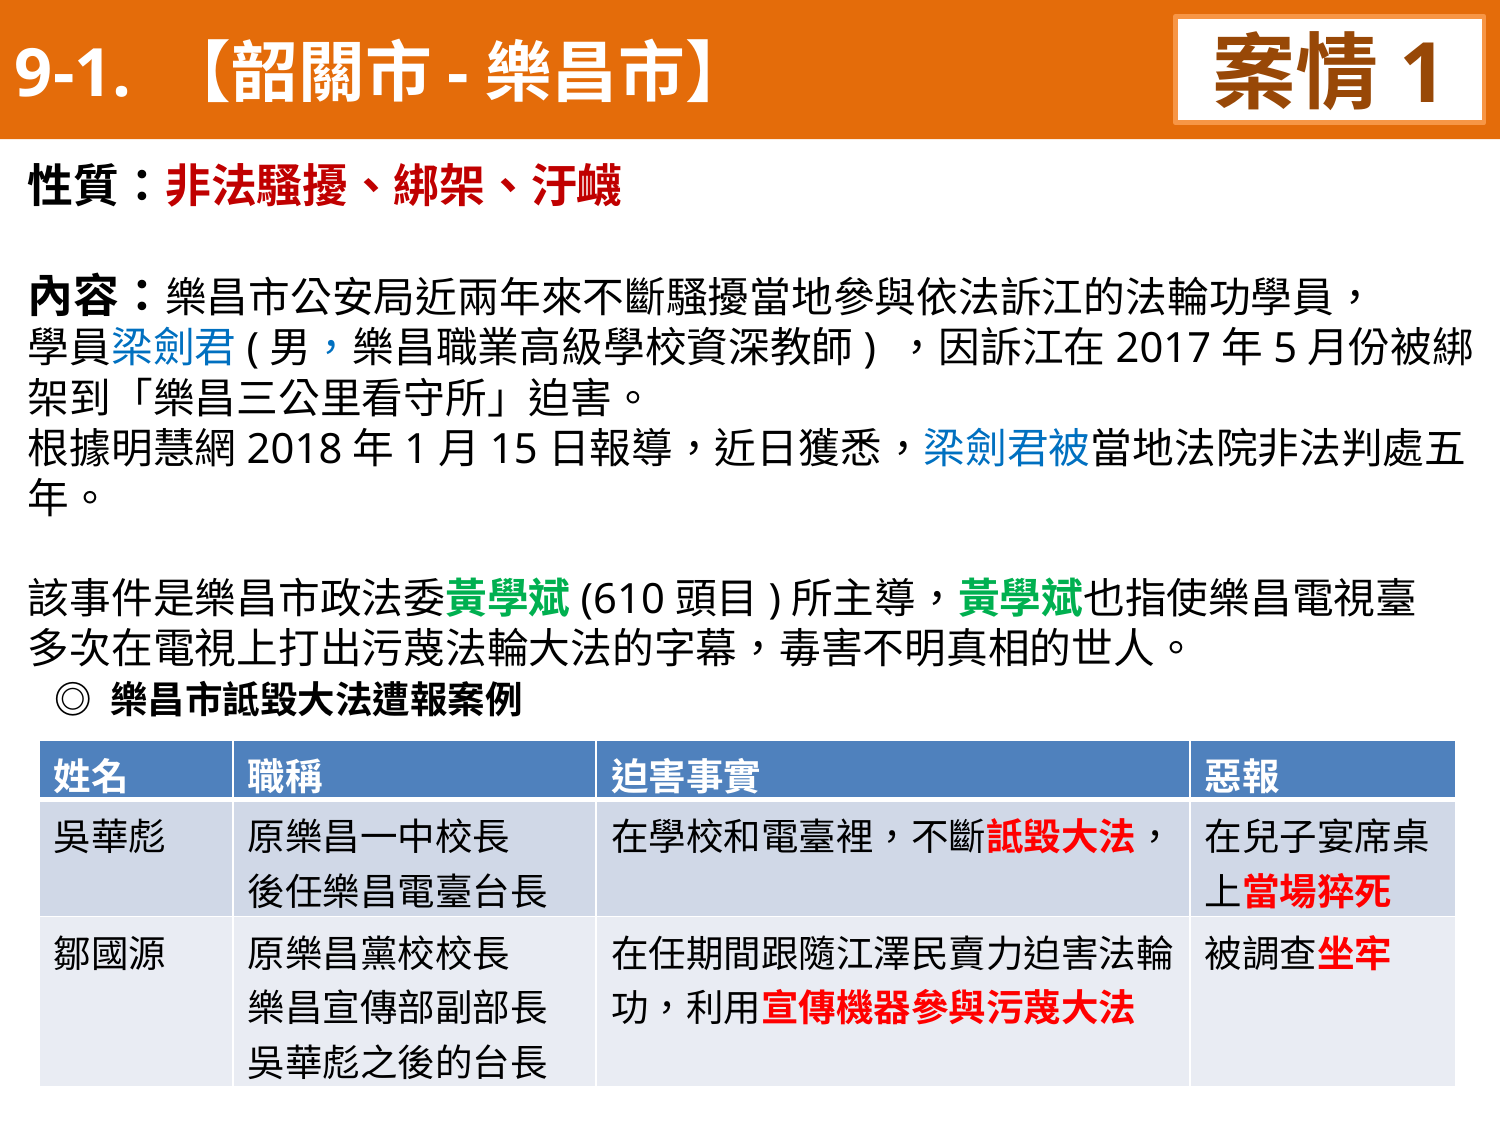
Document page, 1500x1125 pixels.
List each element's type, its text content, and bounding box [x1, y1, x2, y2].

table_cell 原樂昌黨校校長 樂昌宣傳部副部長 吳華彪之後的台長 [234, 917, 595, 1086]
table_header 姓名 [40, 741, 232, 797]
table_header 迫害事實 [597, 741, 1189, 797]
table_cell 吳華彪 [40, 802, 232, 916]
text_box ◎ 樂昌市詆毀大法遭報案例 [40, 668, 538, 729]
table_cell 鄒國源 [40, 917, 232, 1086]
text_box 性質：非法騷擾、綁架、汙衊 內容：樂昌市公安局近兩年來不斷騷擾當地參與依法訴江的法輪功學員， 學員梁劍君(男，樂昌職業高級學校資深教師) ，因訴江在2017年5月份被綁架到「樂昌三公里看守所」迫害。 根據明慧網2018年1月15日報導，近日獲悉，梁劍君被當地法院非法判處五年。 該事件是樂昌市政法委黃學斌(610頭目)所主導，黃學斌也指使樂昌電視臺 多次在電視上打出污蔑法輪大法的字幕，毒害不明真相的世人。 [13, 149, 1490, 679]
table_cell 原樂昌一中校長 後任樂昌電臺台長 [234, 802, 595, 916]
table_cell 在任期間跟隨江澤民賣力迫害法輪功，利用宣傳機器參與污蔑大法 [597, 917, 1189, 1086]
table_cell 被調查坐牢 [1191, 917, 1455, 1086]
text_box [0, 0, 1500, 140]
table_header 職稱 [234, 741, 595, 797]
table_cell 在學校和電臺裡，不斷詆毀大法， [597, 802, 1189, 916]
table_header 惡報 [1191, 741, 1455, 797]
table_cell 在兒子宴席桌上當場猝死 [1191, 802, 1455, 916]
